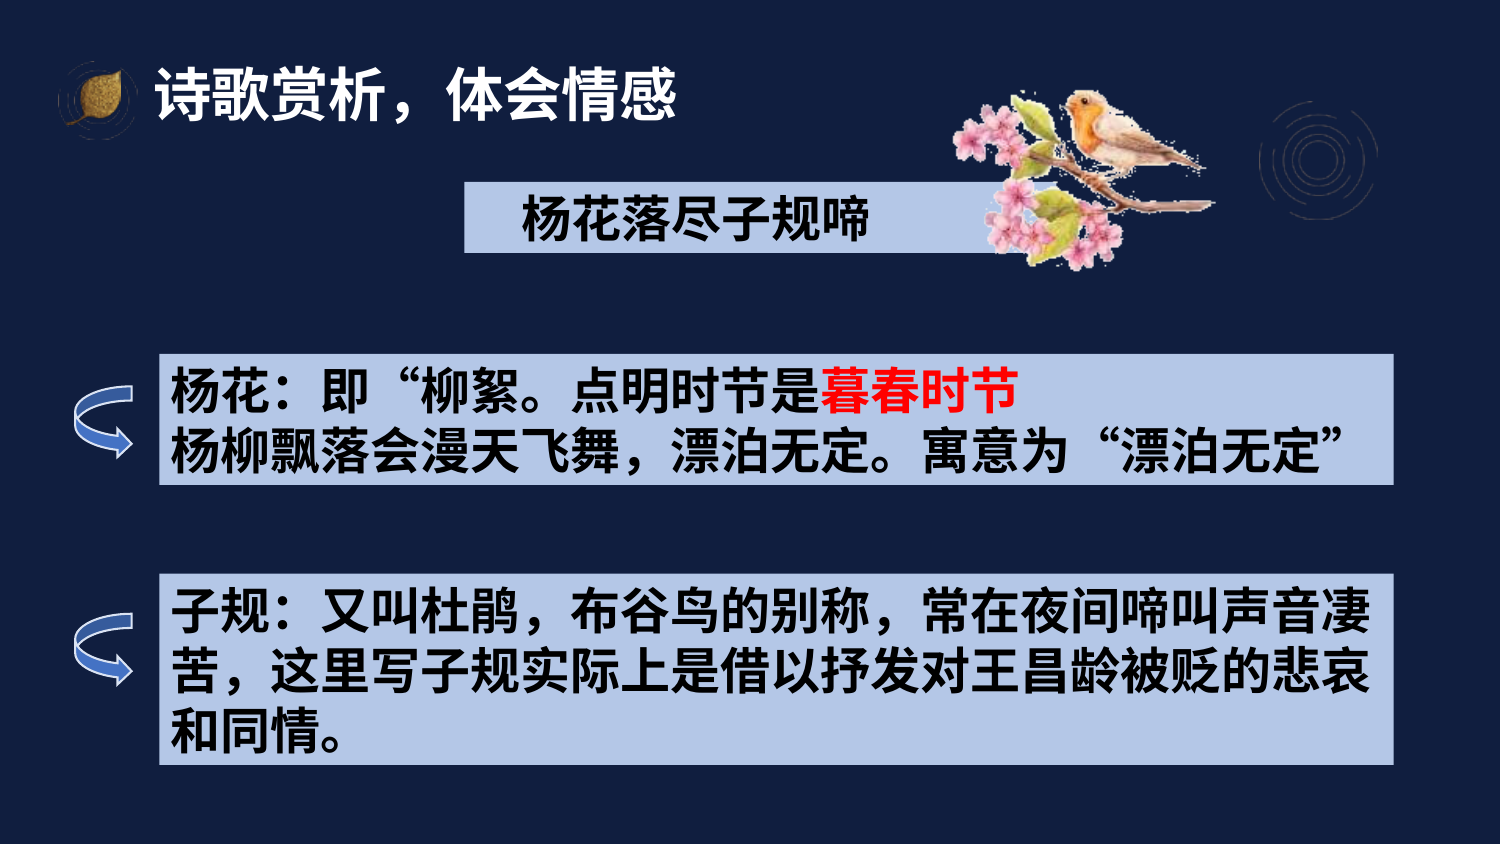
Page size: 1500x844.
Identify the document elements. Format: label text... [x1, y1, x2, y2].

text_box 杨花落尽子规啼 [464, 181, 911, 253]
text_box 子规：又叫杜鹃，布谷鸟的别称，常在夜间啼叫声音凄苦，这里写子规实际上是借以抒发对王昌龄被贬的悲哀和同情。 [159, 573, 1394, 765]
text_box 杨花：即“柳絮。点明时节是暮春时节 杨柳飘落会漫天飞舞，漂泊无定。寓意为“漂泊无定” [159, 353, 1394, 485]
text_box 诗歌赏析，体会情感 [142, 52, 690, 134]
text_box [74, 385, 134, 460]
picture [911, 40, 1241, 303]
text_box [58, 61, 138, 140]
picture [1259, 101, 1378, 221]
text_box [74, 612, 134, 687]
